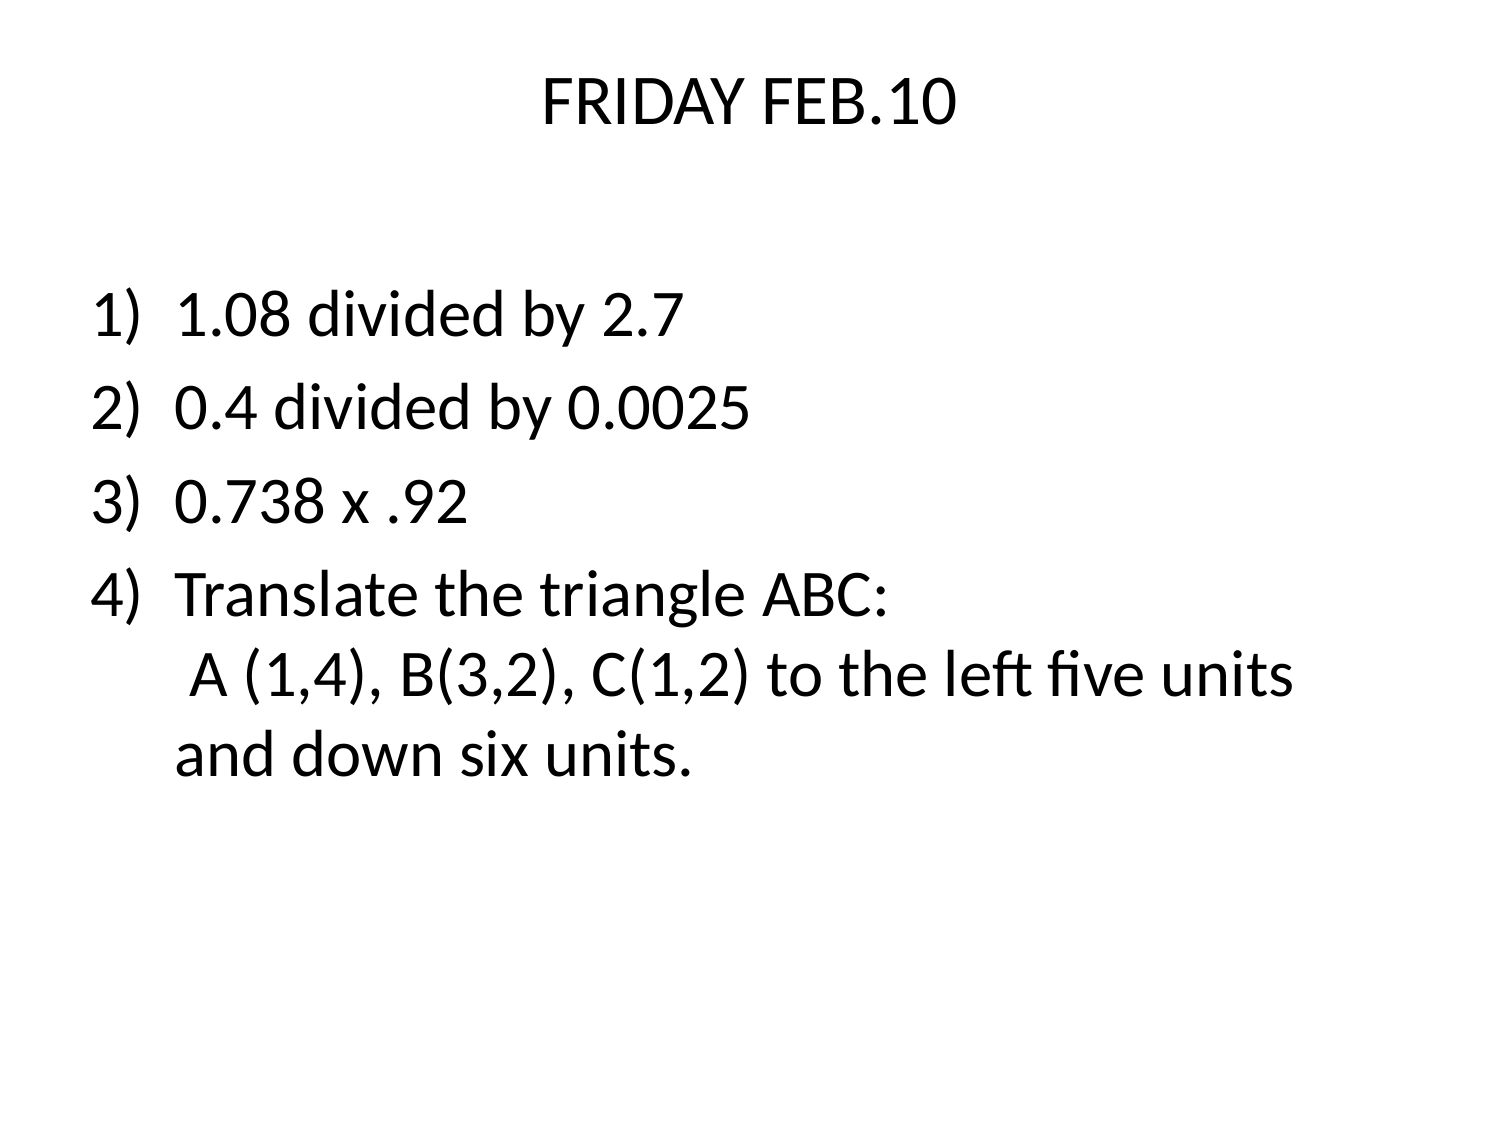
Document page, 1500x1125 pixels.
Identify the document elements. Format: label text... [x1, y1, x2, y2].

title FRIDAY FEB.10 [75, 45, 1425, 233]
list 1.08 divided by 2.7 0.4 divided by 0.0025 0.738 x .92 Translate the triangle ABC: A (1,4), B(3,2), C(1,2) to the left five units and down six units. [75, 262, 1425, 1005]
